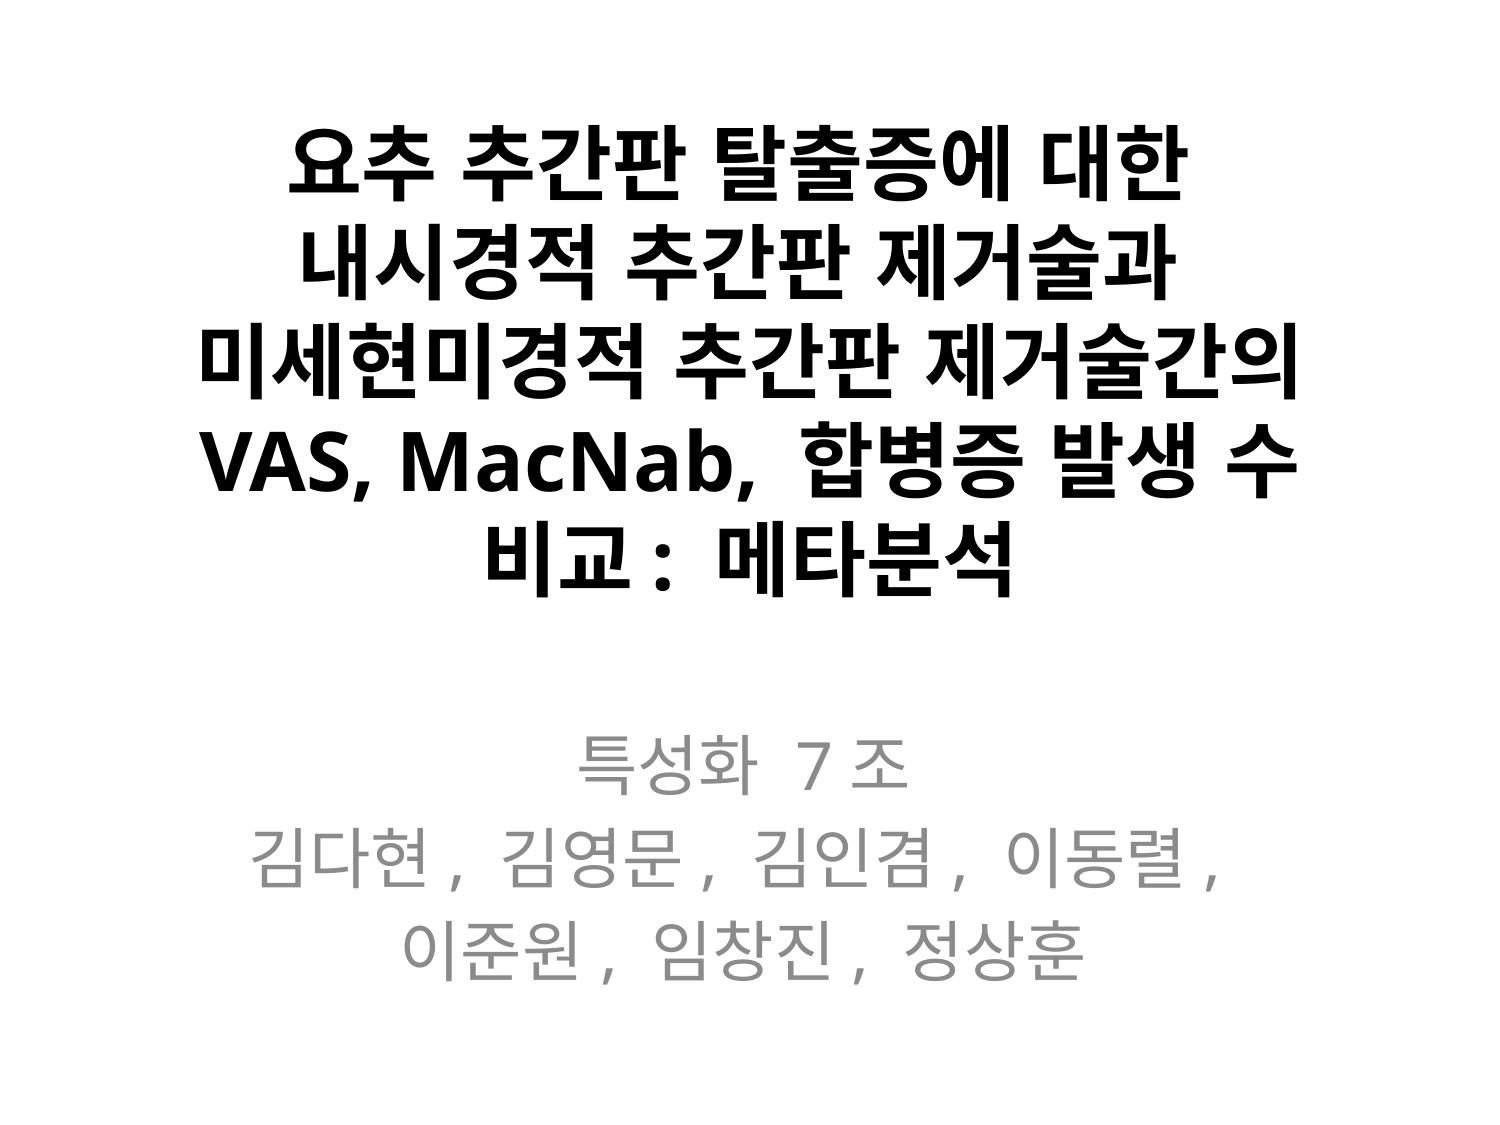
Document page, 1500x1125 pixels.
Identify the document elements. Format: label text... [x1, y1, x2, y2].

subtitle 특성화 7조 김다현, 김영문, 김인겸, 이동렬, 이준원, 임창진, 정상훈 [218, 716, 1269, 1004]
title 요추 추간판 탈출증에 대한 내시경적 추간판 제거술과 미세현미경적 추간판 제거술간의 VAS, MacNab, 합병증 발생 수 비교: 메타분석 [112, 101, 1388, 716]
